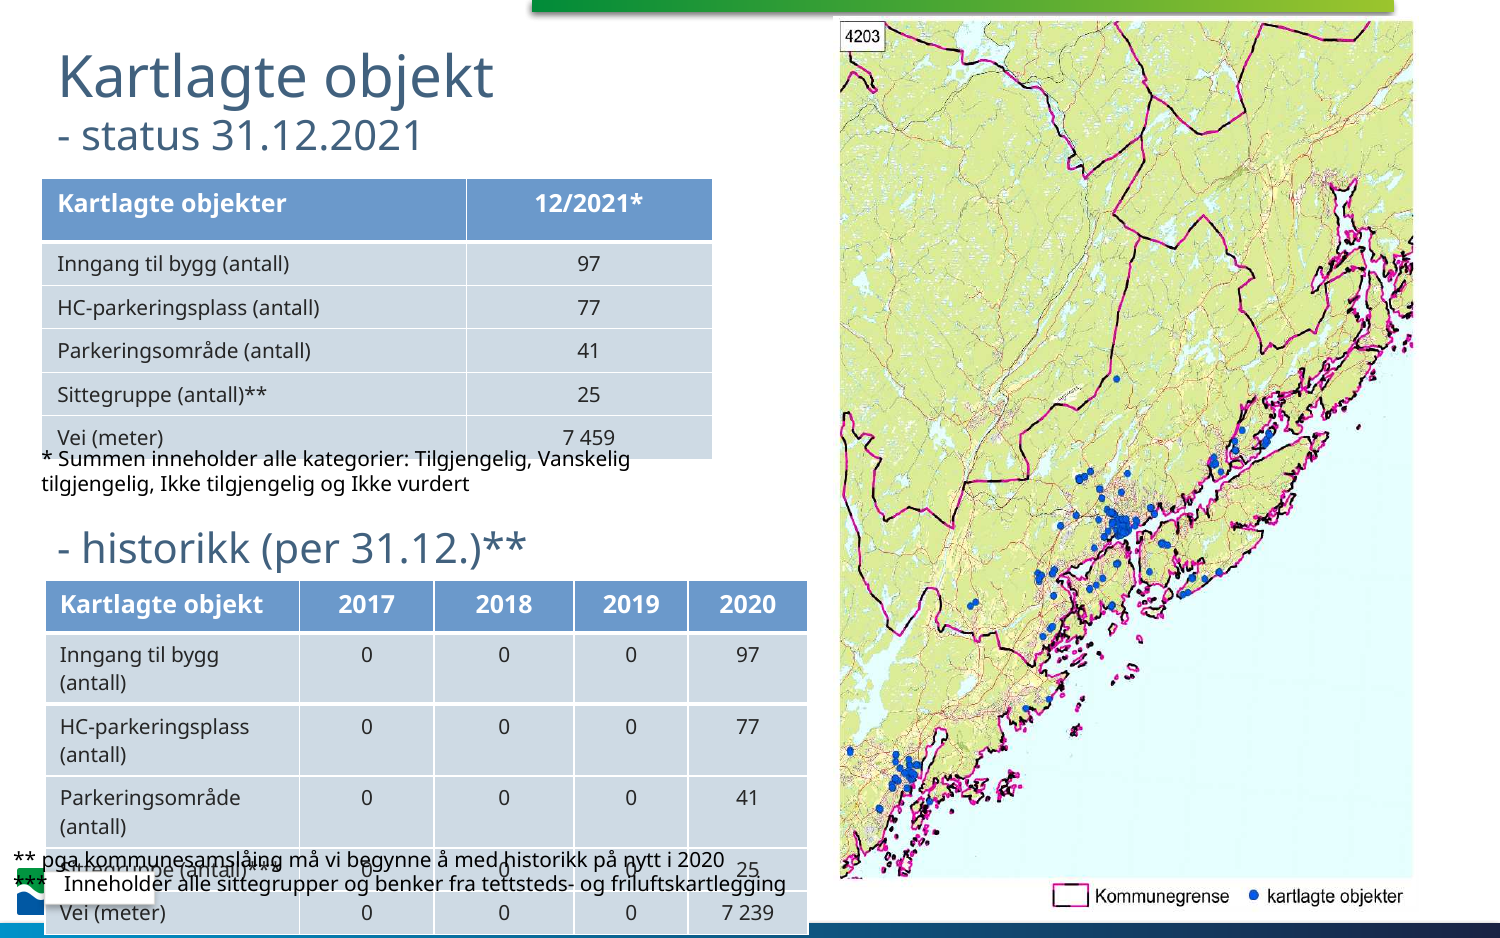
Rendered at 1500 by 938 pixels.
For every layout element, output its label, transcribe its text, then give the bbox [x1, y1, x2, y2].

table_cell 7 459 [467, 416, 712, 459]
text_box ** pga kommunesamslåing må vi begynne å med historikk på nytt i 2020 *** Inneholder alle sittegrupper og benker fra tettsteds- og friluftskartlegging [0, 838, 802, 904]
table_cell 0 [575, 635, 687, 702]
table_cell 25 [802, 849, 807, 890]
table_cell 0 [435, 635, 573, 702]
table_header 2020 [689, 581, 807, 631]
table_cell Parkeringsområde (antall) [42, 329, 466, 372]
table_header 2018 [435, 581, 573, 631]
table_cell Parkeringsområde (antall) [46, 777, 299, 838]
table_cell 0 [435, 706, 573, 775]
table_cell 25 [467, 373, 712, 415]
table_cell 41 [467, 329, 712, 372]
table_cell Sittegruppe (antall)** [42, 373, 466, 415]
table_cell 77 [689, 706, 807, 775]
table_cell 7 239 [689, 892, 807, 934]
table_header 2019 [575, 581, 687, 631]
table_cell Inngang til bygg (antall) [46, 635, 299, 702]
table_cell Vei (meter) [42, 416, 466, 438]
table_header 12/2021* [467, 179, 712, 240]
table_header Kartlagte objekter [42, 179, 466, 240]
table_cell HC-parkeringsplass (antall) [46, 706, 299, 775]
table_cell 0 [300, 777, 433, 838]
table_cell 97 [689, 635, 807, 702]
table_cell 0 [575, 904, 687, 934]
picture [833, 16, 1419, 913]
table_cell 0 [300, 635, 433, 702]
table_cell 97 [467, 244, 712, 285]
table_cell Inngang til bygg (antall) [42, 244, 466, 285]
table_cell 41 [689, 777, 807, 847]
table_cell 0 [435, 904, 573, 934]
table_header 2017 [300, 581, 433, 631]
table_cell 0 [300, 706, 433, 775]
table_cell 0 [300, 904, 433, 934]
table_cell 77 [467, 286, 712, 328]
table_cell HC-parkeringsplass (antall) [42, 286, 466, 328]
text_box Kartlagte objekt - status 31.12.2021 [42, 24, 828, 167]
table_cell 0 [575, 706, 687, 775]
text_box * Summen inneholder alle kategorier: Tilgjengelig, Vanskelig tilgjengelig, Ikke tilgjengelig og Ikke vurdert [26, 438, 711, 504]
table_cell Vei (meter) [46, 904, 299, 934]
text_box - historikk (per 31.12.)** [42, 496, 828, 580]
table_cell 0 [575, 777, 687, 838]
table_header Kartlagte objekt [46, 581, 299, 631]
table_cell 0 [435, 777, 573, 838]
